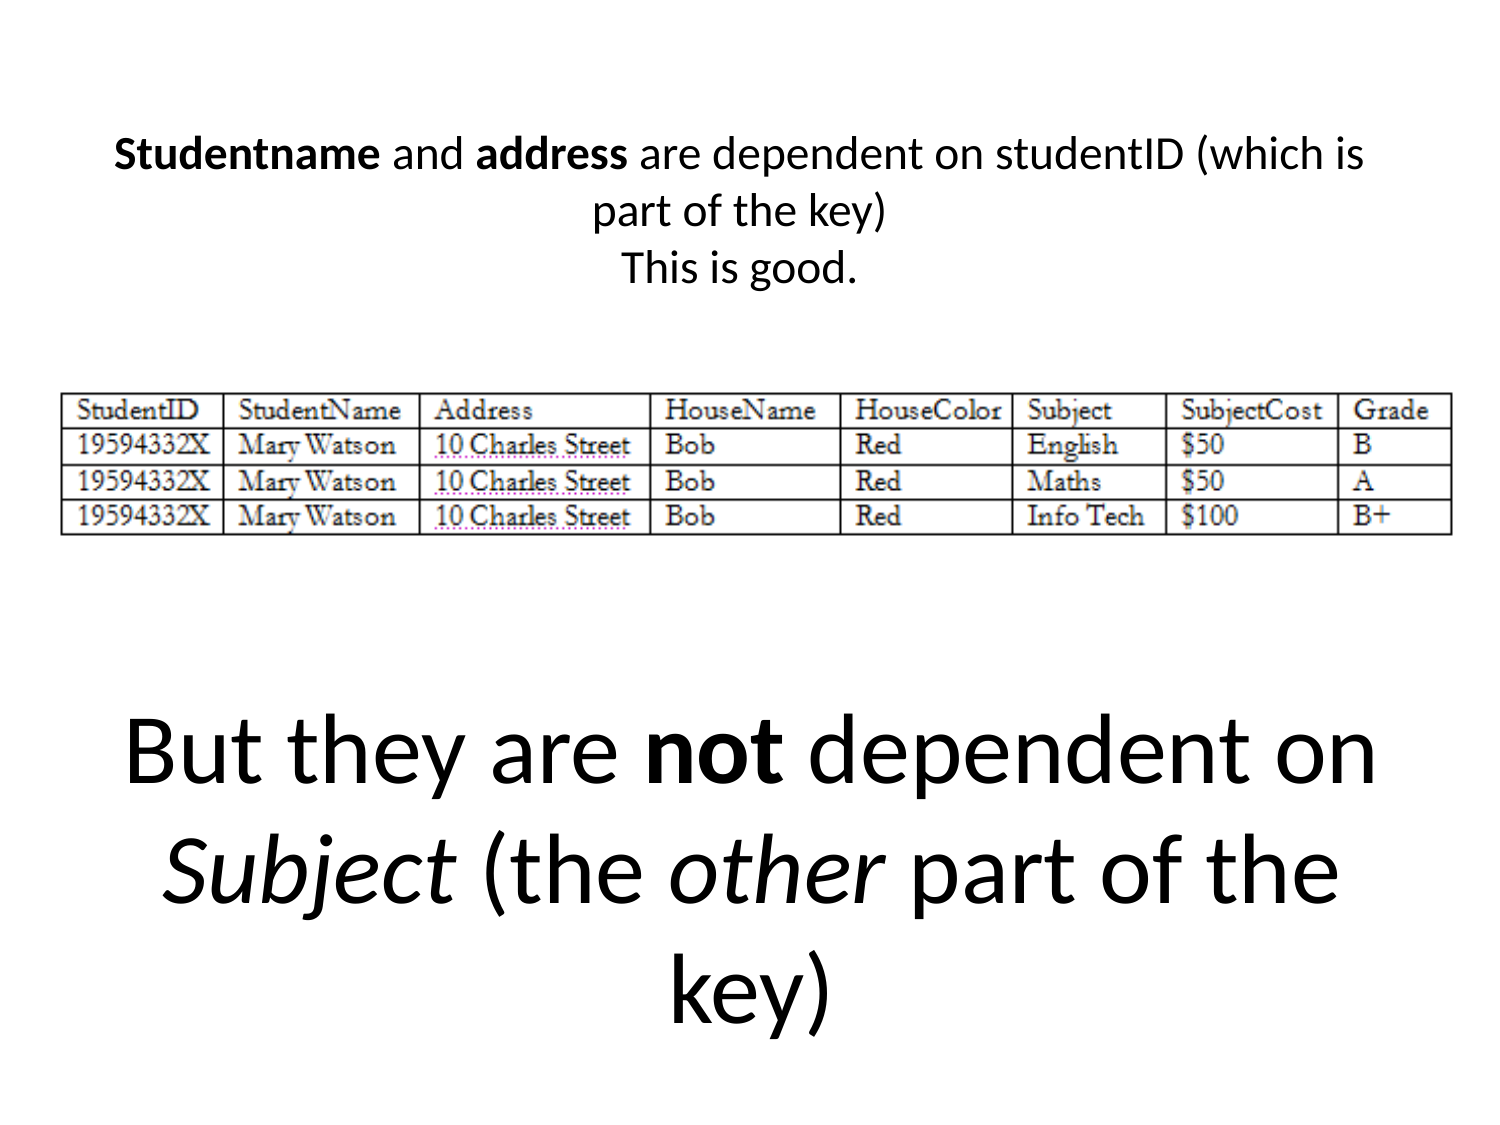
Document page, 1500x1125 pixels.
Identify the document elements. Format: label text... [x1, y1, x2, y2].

title Studentname and address are dependent on studentID (which is part of the key) This is good. [64, 113, 1415, 302]
text_box But they are not dependent on Subject (the other part of the key) [76, 668, 1427, 1059]
picture [52, 385, 1460, 542]
